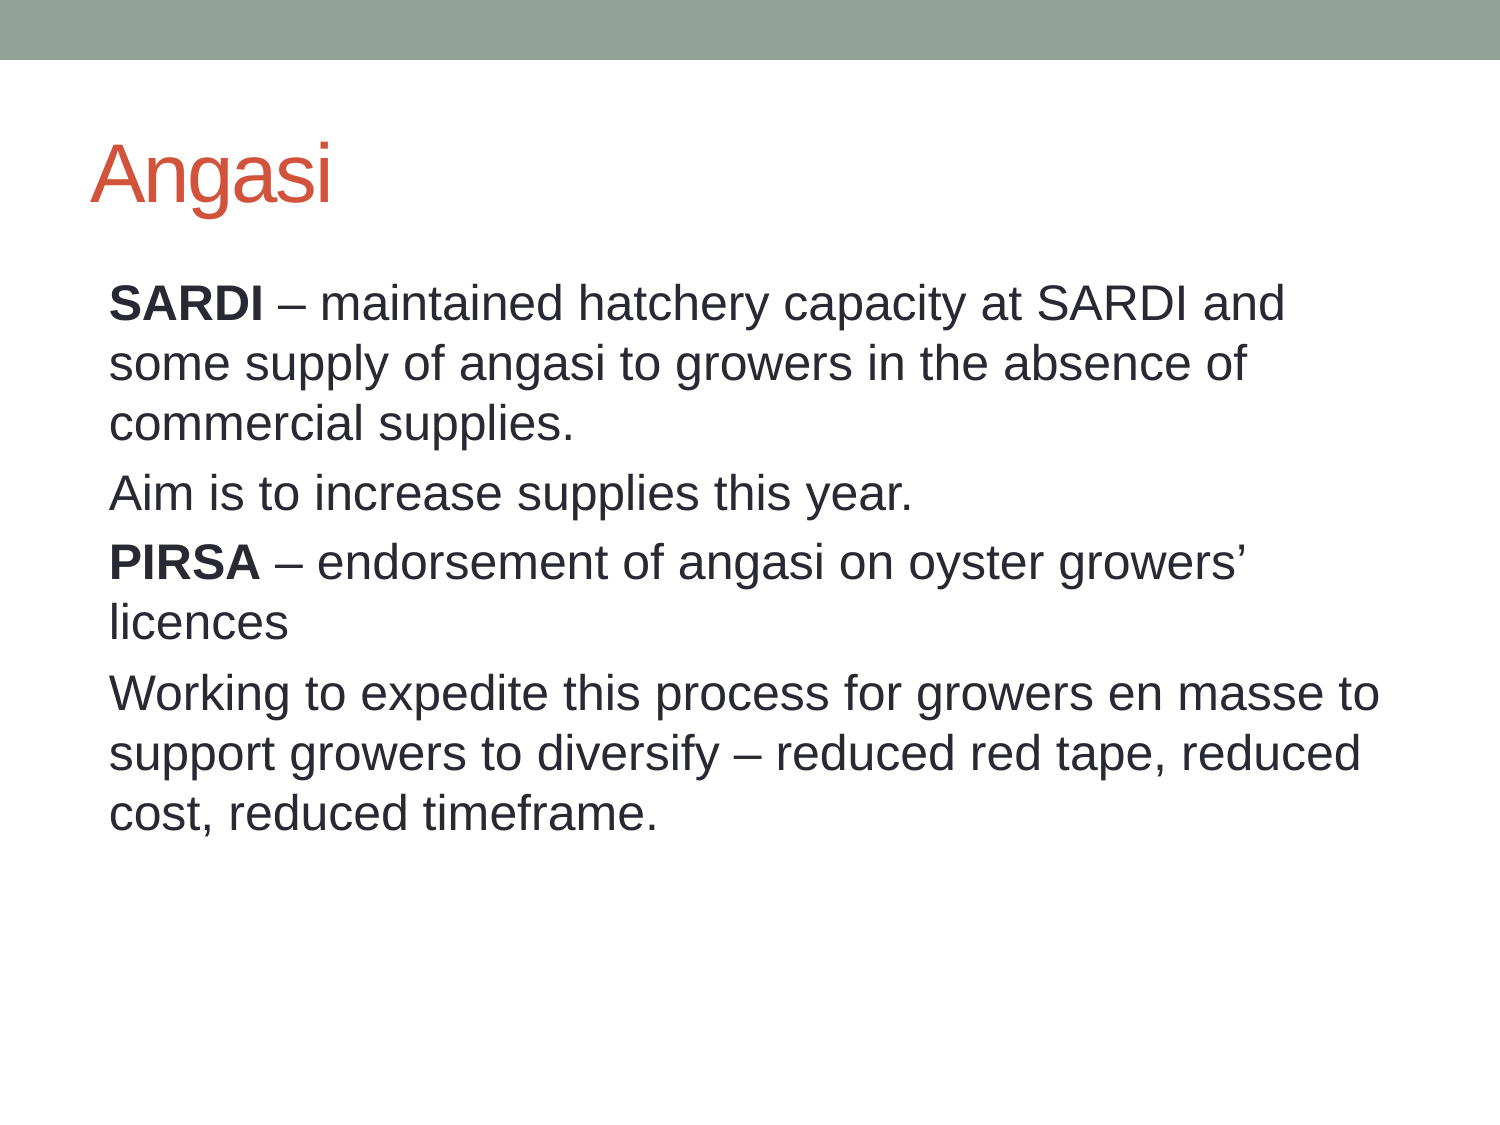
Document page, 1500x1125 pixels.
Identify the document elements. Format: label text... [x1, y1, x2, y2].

title Angasi [75, 87, 1425, 250]
list SARDI – maintained hatchery capacity at SARDI and some supply of angasi to growers in the absence of commercial supplies. Aim is to increase supplies this year. PIRSA – endorsement of angasi on oyster growers’ licences Working to expedite this process for growers en masse to support growers to diversify – reduced red tape, reduced cost, reduced timeframe. [75, 262, 1425, 1063]
